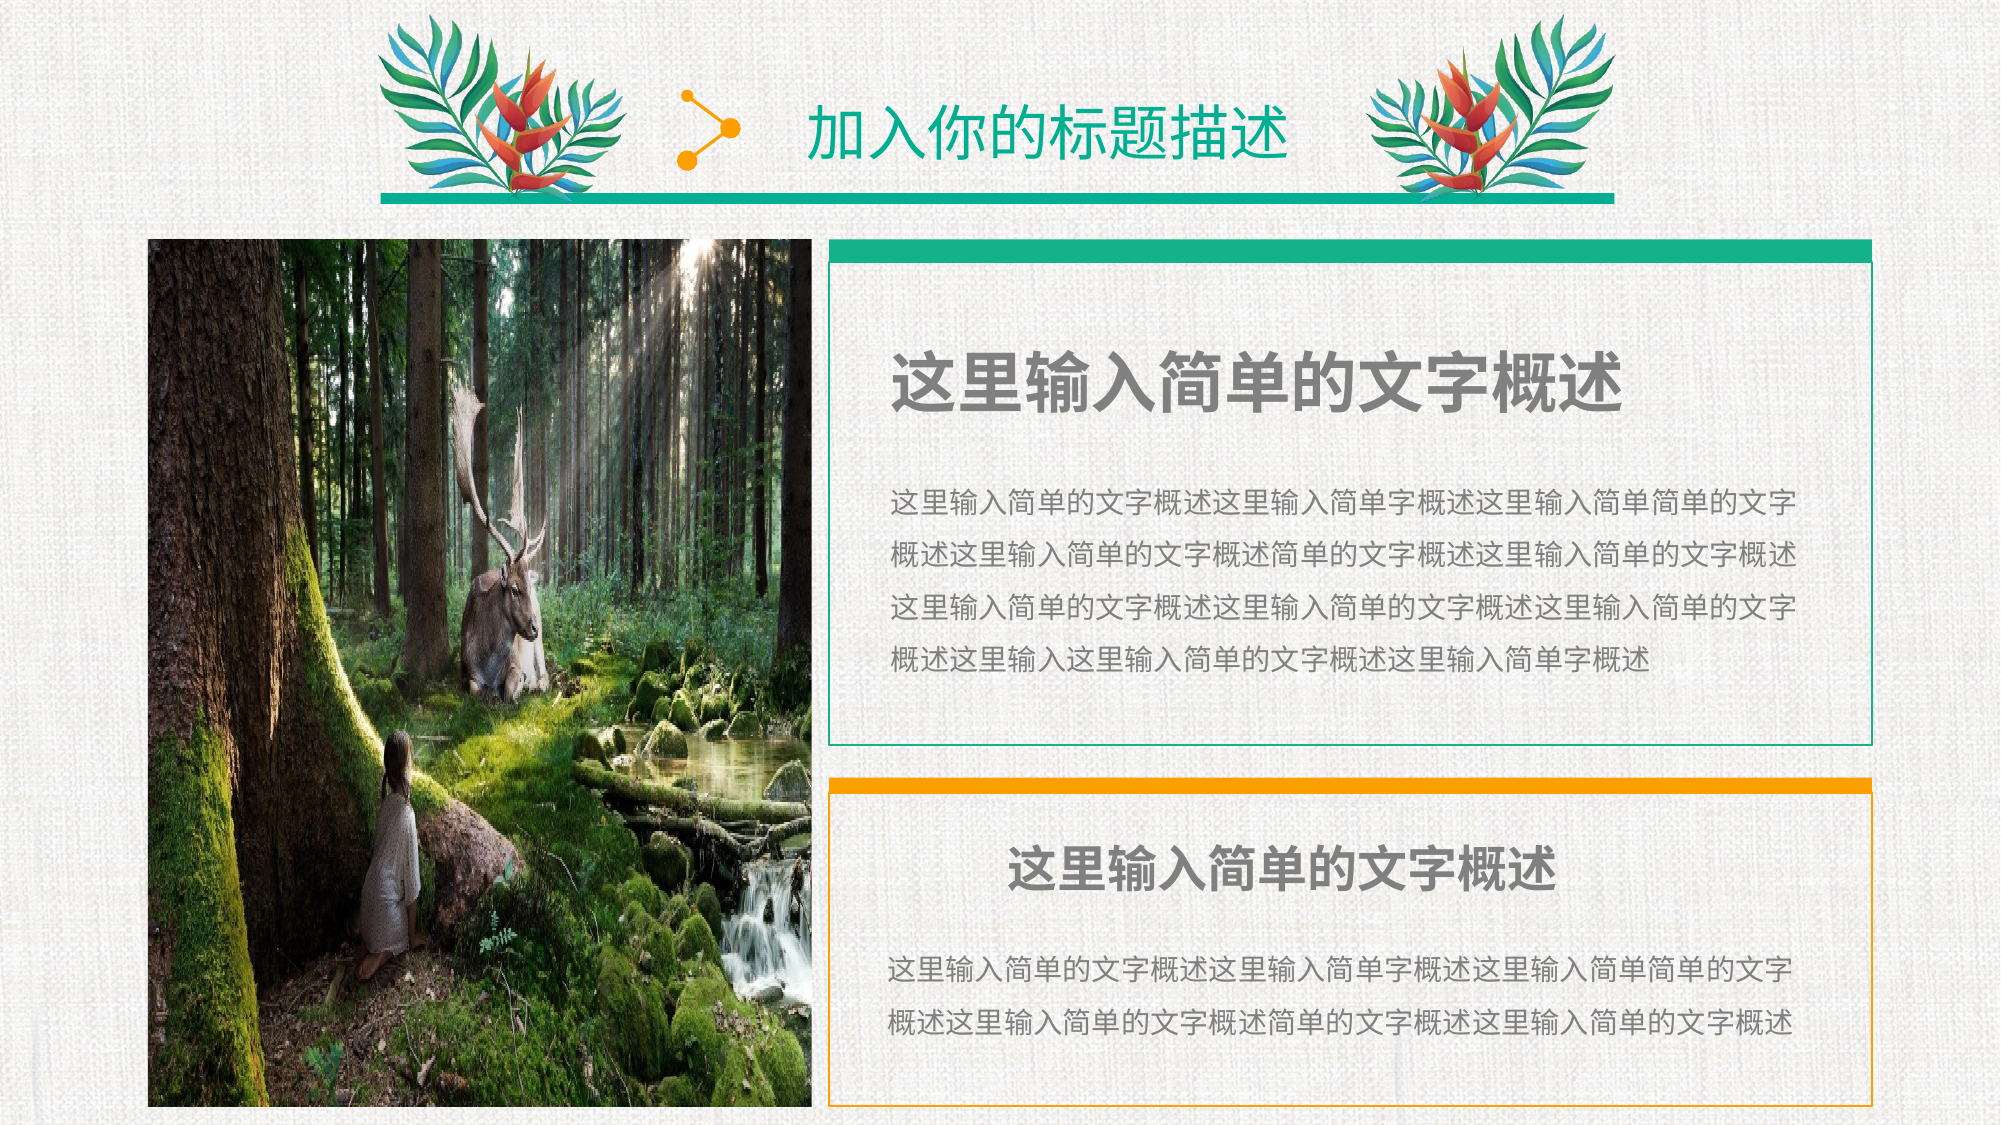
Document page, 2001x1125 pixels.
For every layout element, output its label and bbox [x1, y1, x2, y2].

text_box [828, 777, 1873, 1107]
text_box [364, 0, 1628, 217]
picture [0, 0, 2001, 1125]
text_box [146, 237, 814, 1108]
text_box [828, 239, 1873, 746]
